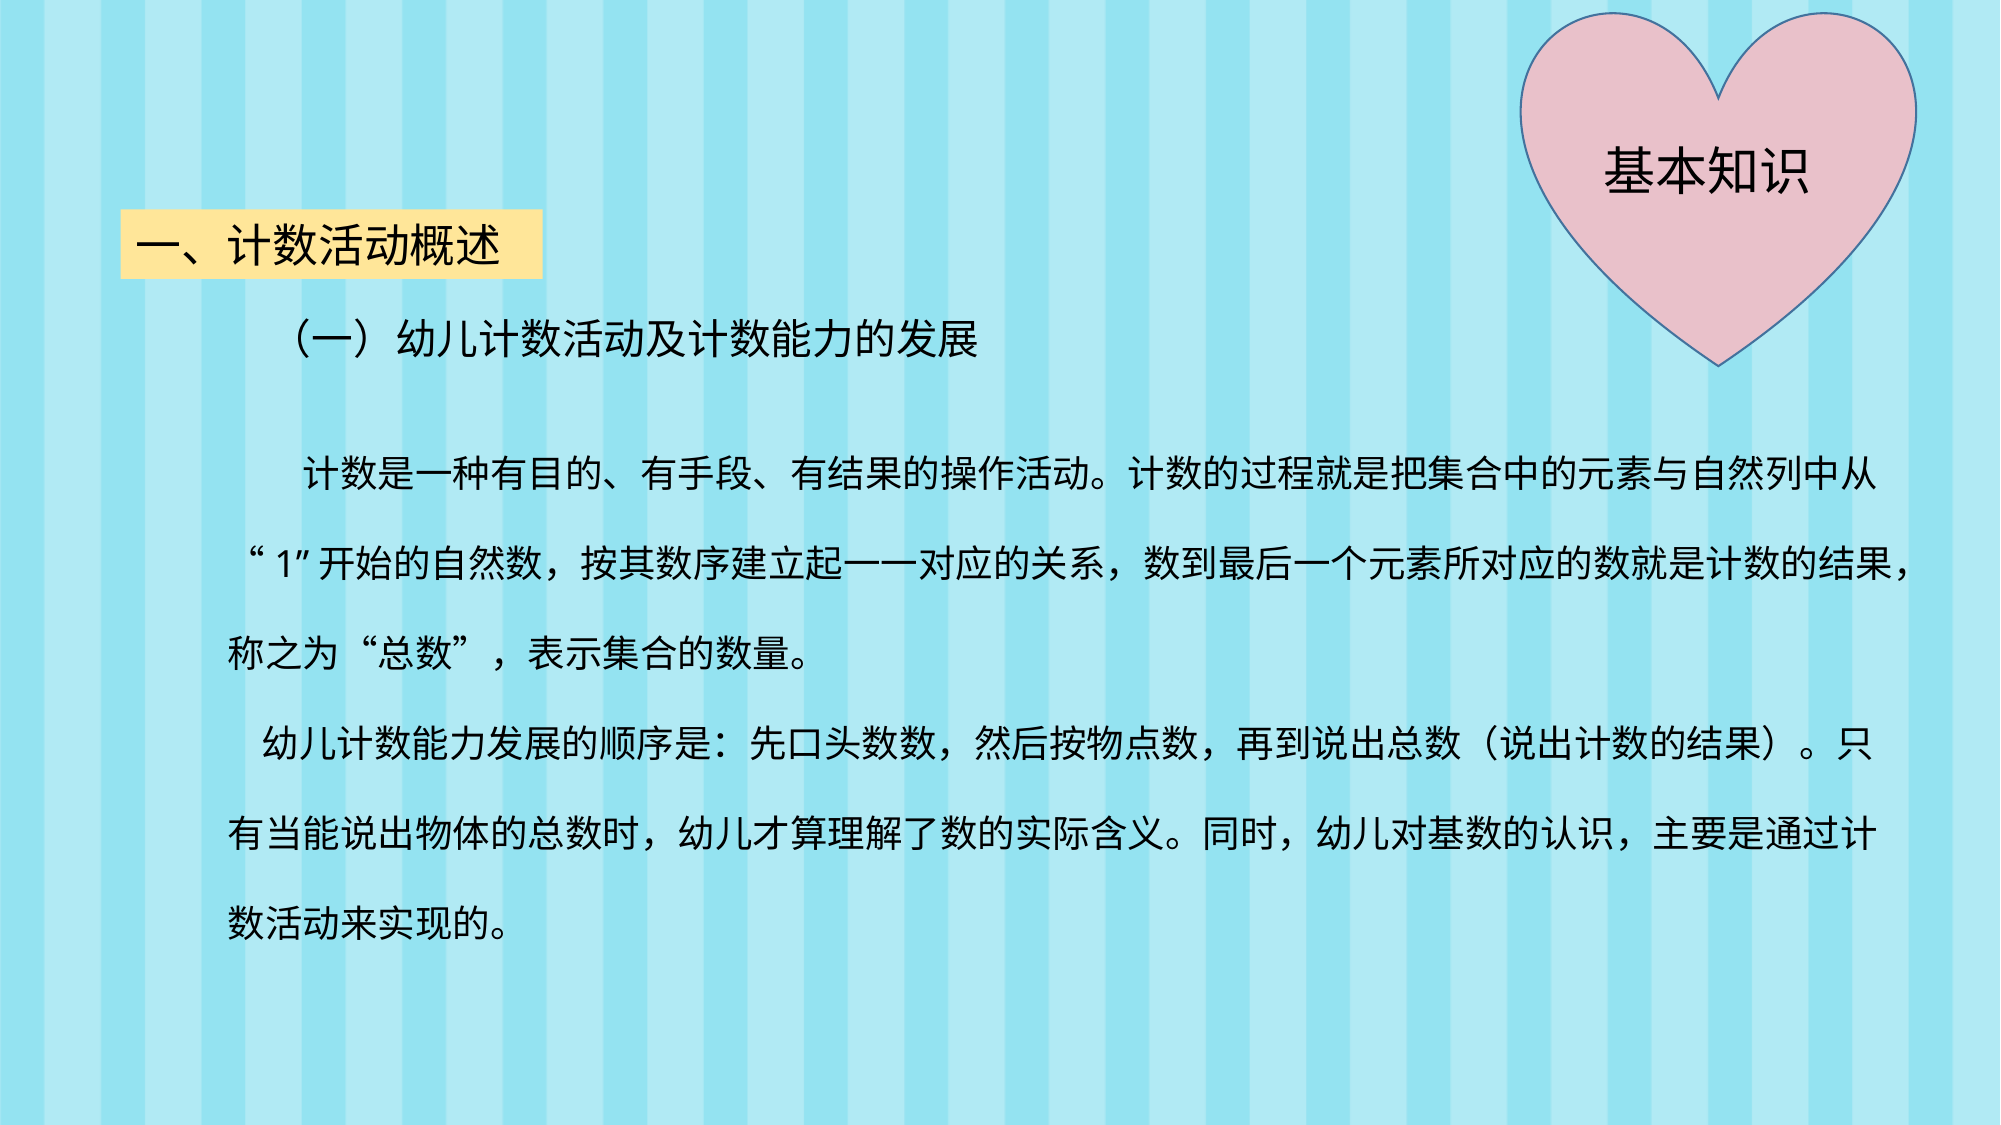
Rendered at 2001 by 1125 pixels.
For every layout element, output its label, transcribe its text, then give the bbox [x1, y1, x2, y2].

text_box （一）幼儿计数活动及计数能力的发展 [255, 305, 1014, 371]
text_box 计数是一种有目的、有手段、有结果的操作活动。计数的过程就是把集合中的元素与自然列中从“1”开始的自然数，按其数序建立起一一对应的关系，数到最后一个元素所对应的数就是计数的结果，称之为“总数”，表示集合的数量。 幼儿计数能力发展的顺序是：先口头数数，然后按物点数，再到说出总数（说出计数的结果）。只有当能说出物体的总数时，幼儿才算理解了数的实际含义。同时，幼儿对基数的认识，主要是通过计数活动来实现的。 [213, 397, 1915, 953]
text_box 一、计数活动概述 [120, 209, 543, 279]
text_box [1519, 12, 1918, 368]
text_box 基本知识 [1588, 130, 1848, 209]
picture [0, 0, 2000, 1125]
